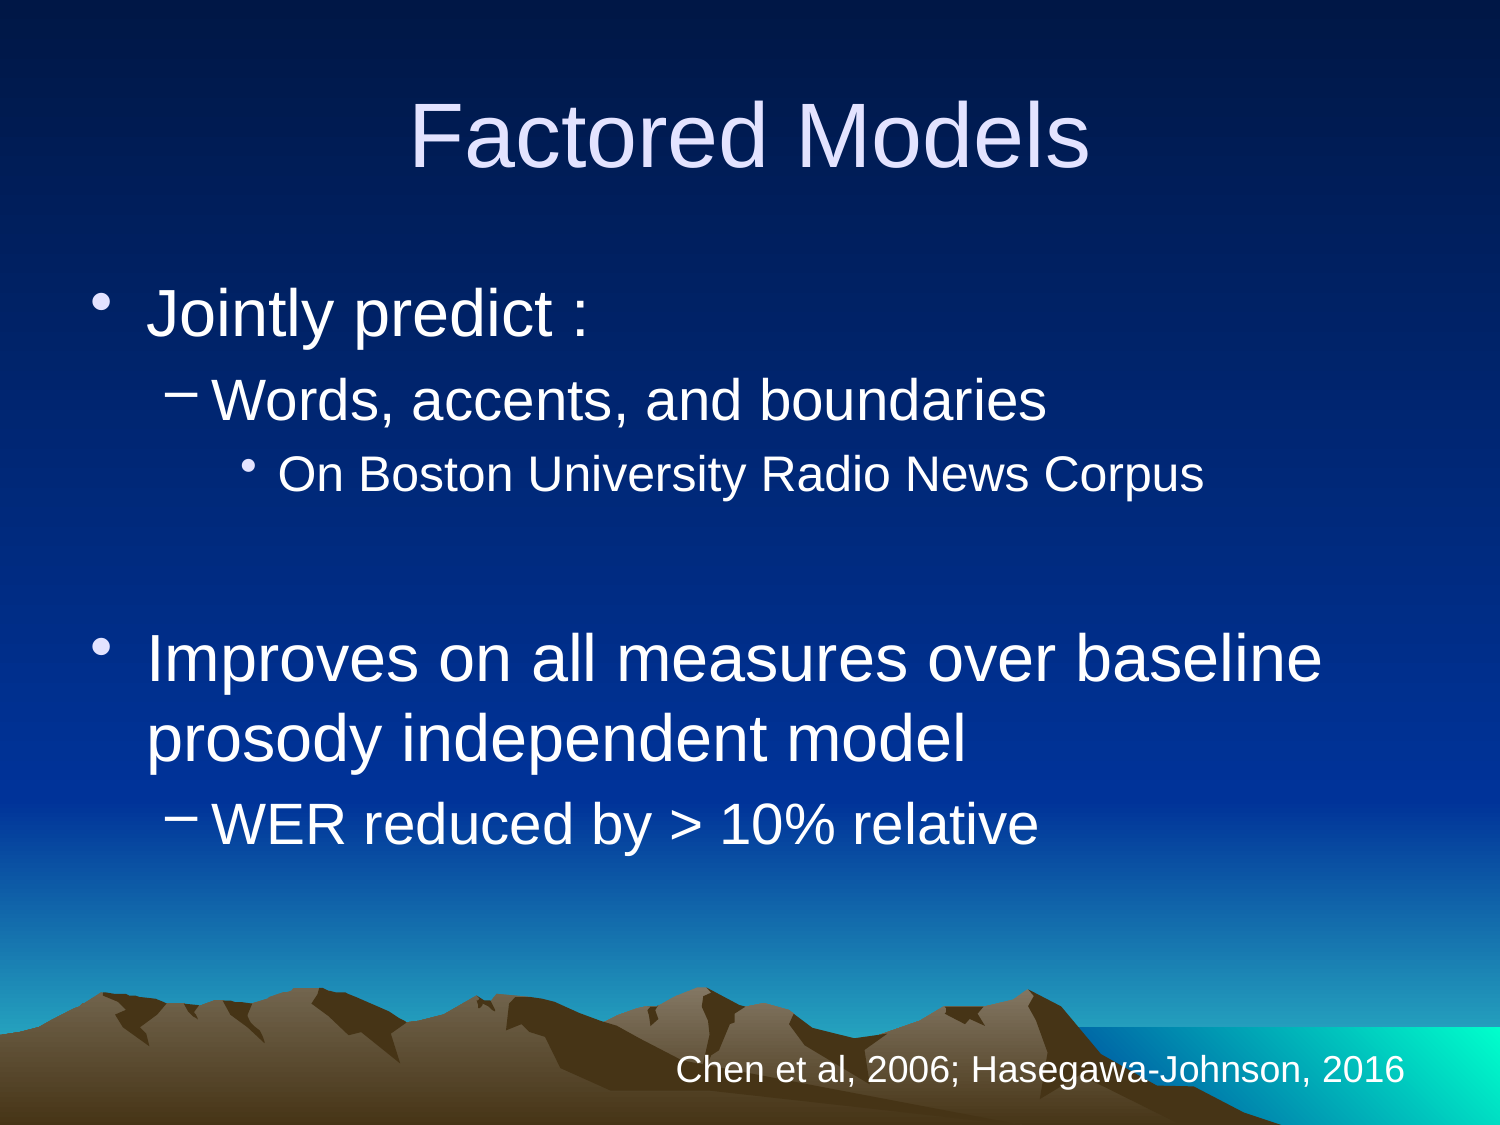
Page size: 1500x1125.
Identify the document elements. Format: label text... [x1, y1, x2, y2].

text_box Chen et al, 2006; Hasegawa-Johnson, 2016 [660, 1037, 1421, 1098]
title Factored Models [74, 37, 1426, 226]
list Jointly predict : Words, accents, and boundaries On Boston University Radio News Corpus Improves on all measures over baseline prosody independent model WER reduced by > 10% relative [74, 262, 1426, 1001]
